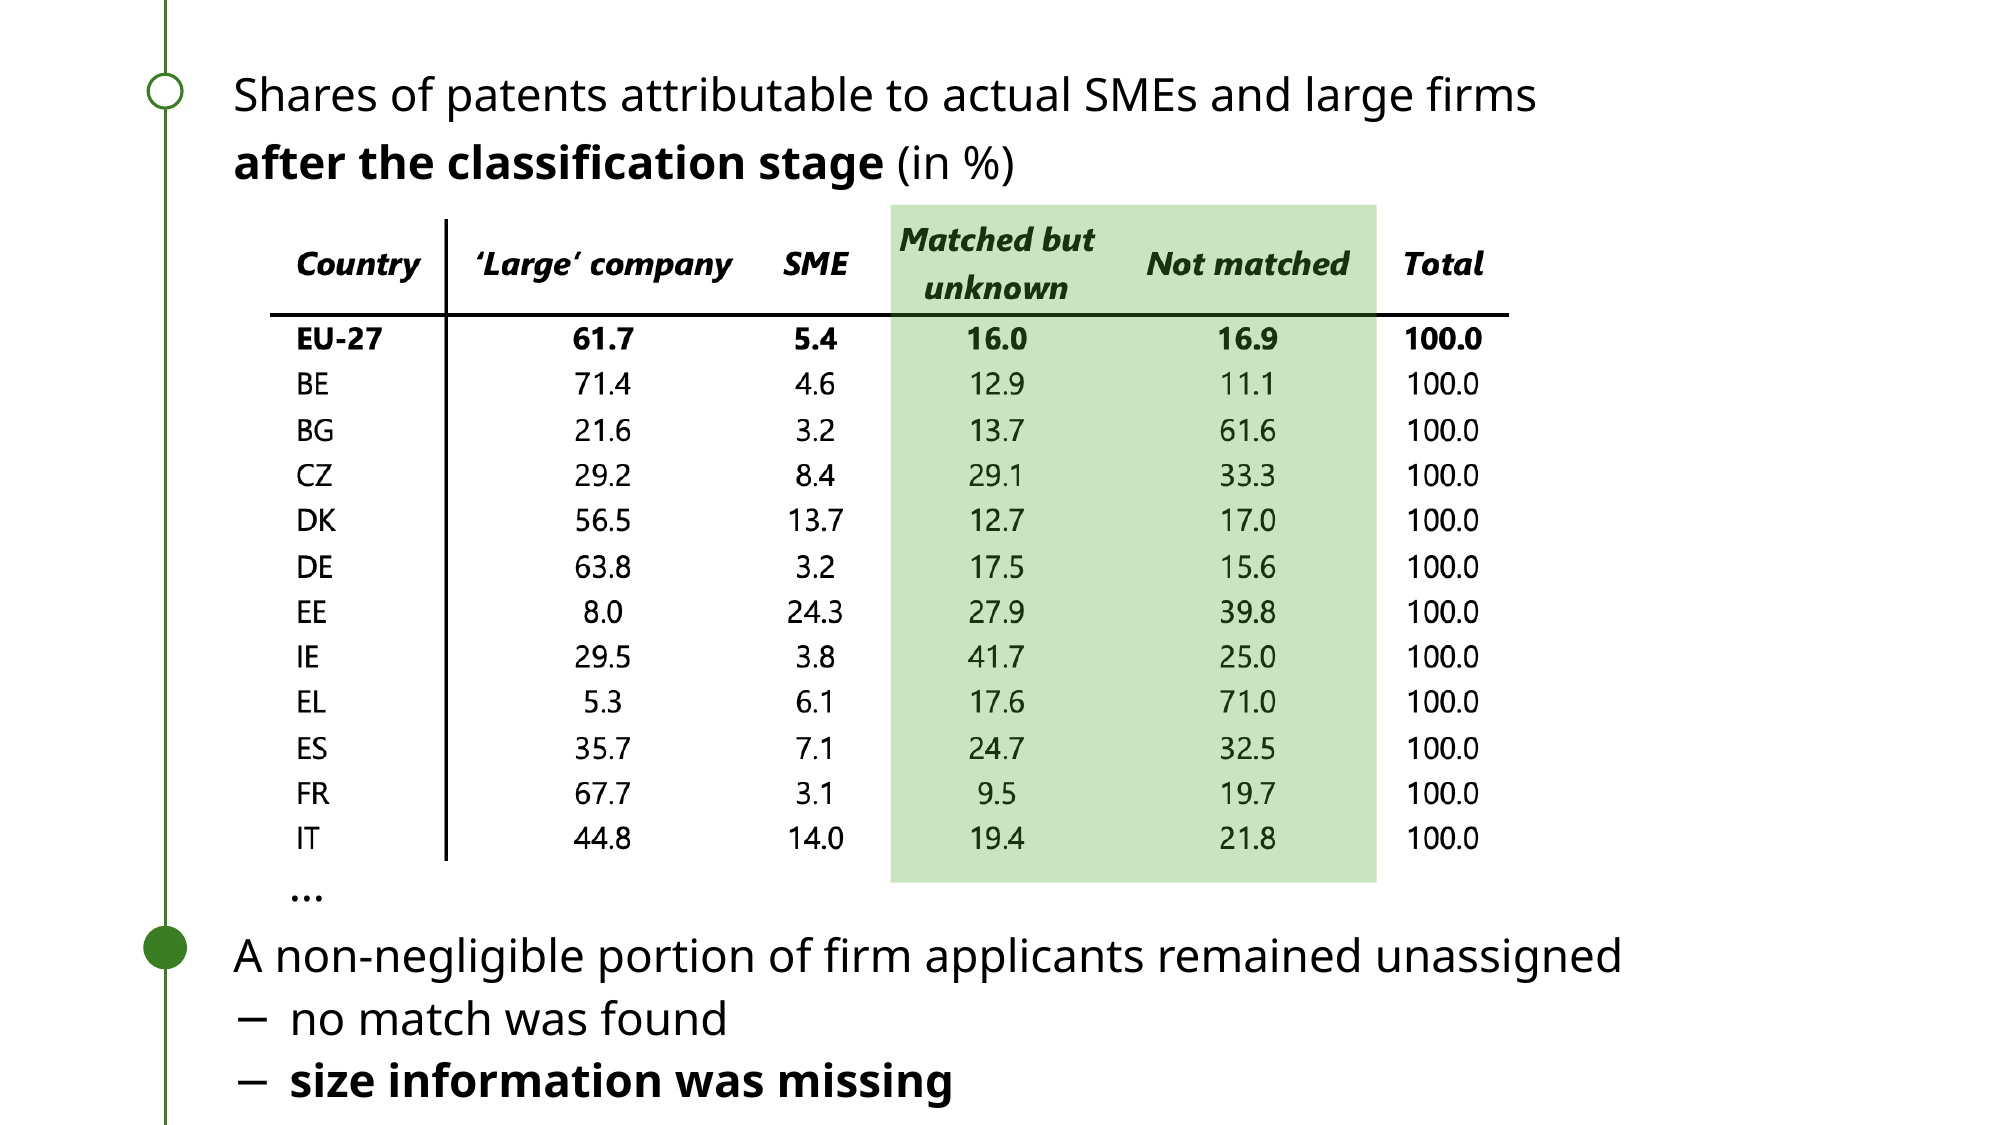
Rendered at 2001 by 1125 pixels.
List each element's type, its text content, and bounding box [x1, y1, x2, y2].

text_box … [274, 861, 366, 905]
text_box [146, 72, 164, 110]
text_box Shares of patents attributable to actual SMEs and large firms after the classification stage (in %) [218, 44, 1564, 264]
text_box A non‑negligible portion of firm applicants remained unassigned no match was found size information was missing [218, 905, 1753, 1115]
text_box [167, 72, 184, 110]
picture [201, 218, 1548, 861]
text_box [141, 924, 164, 971]
text_box [889, 861, 1378, 884]
text_box [167, 924, 189, 971]
